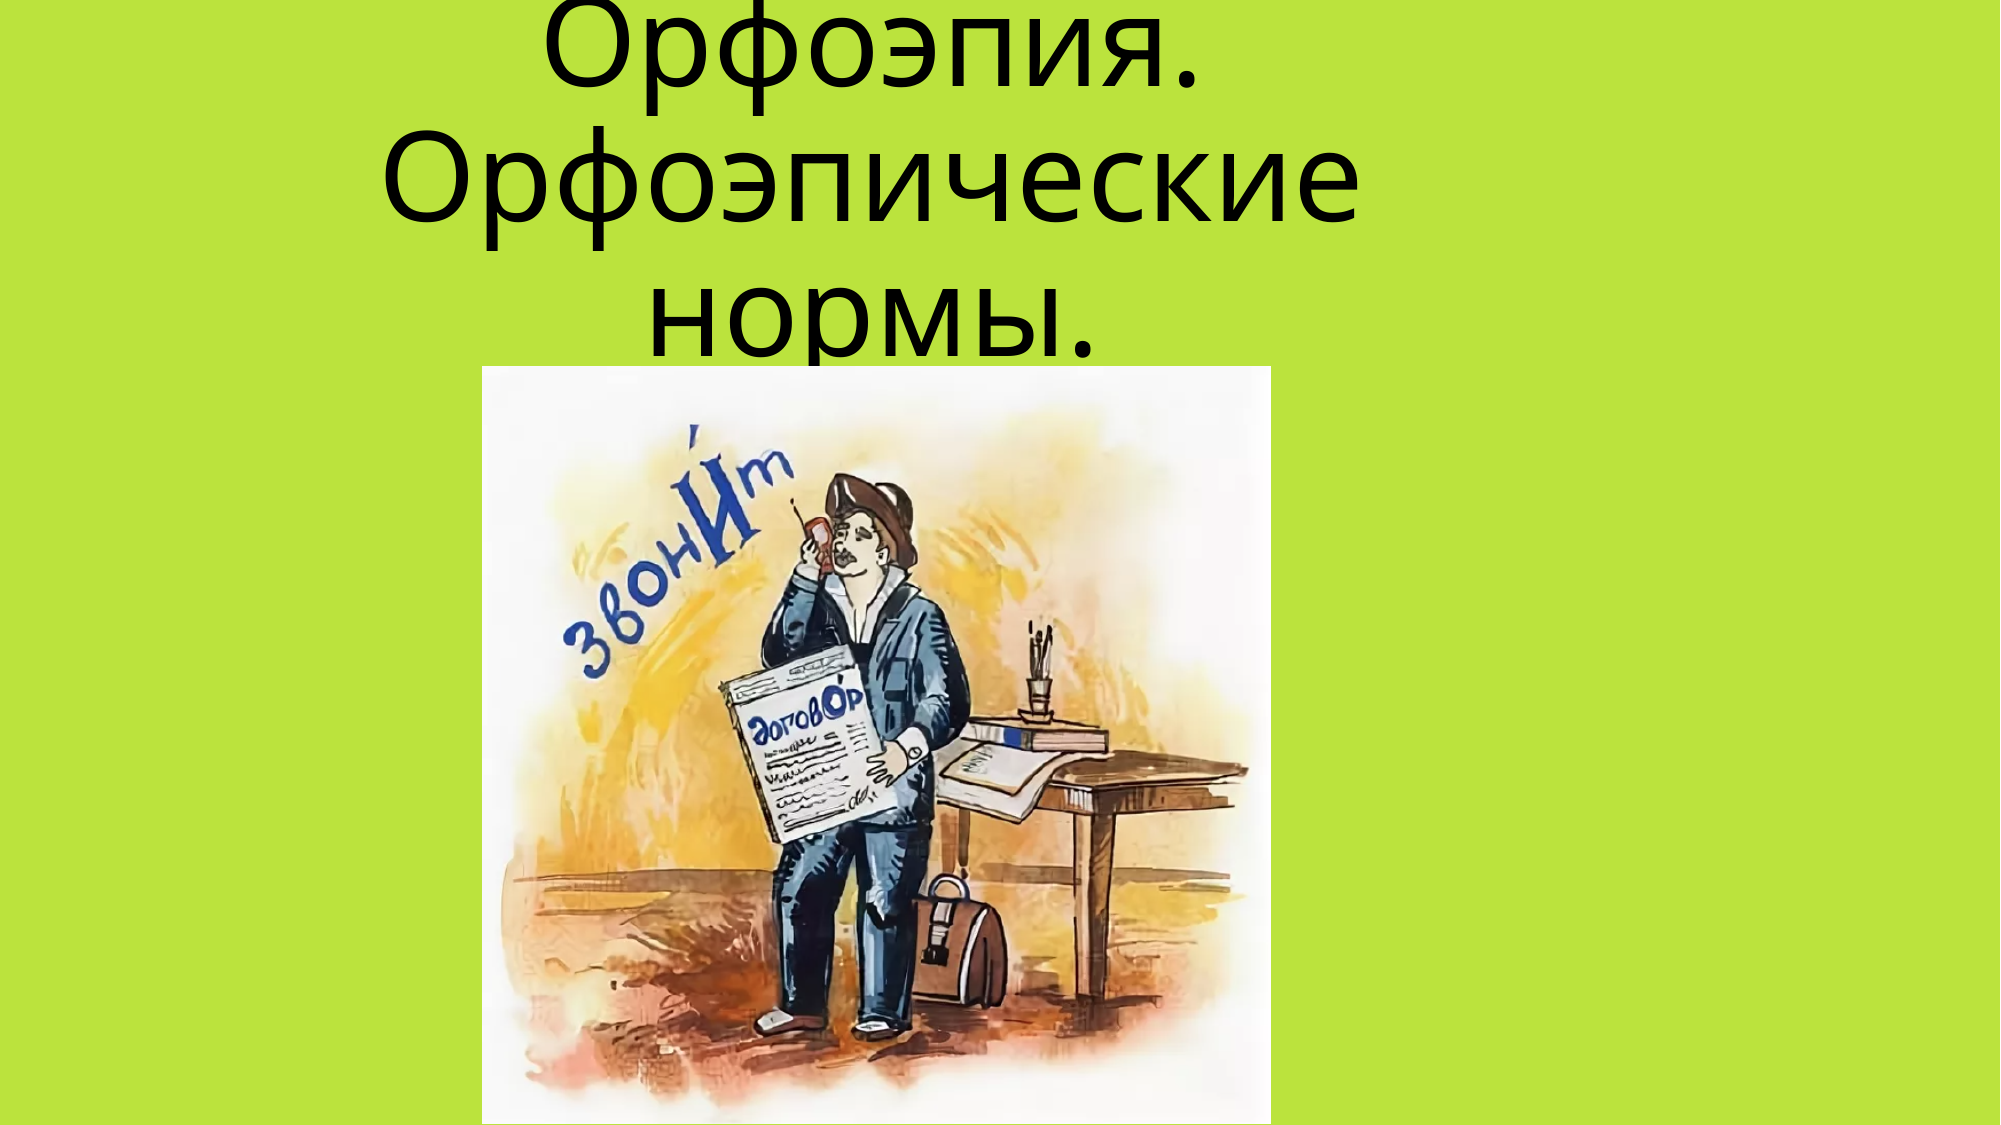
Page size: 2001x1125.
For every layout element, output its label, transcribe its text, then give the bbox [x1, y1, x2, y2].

title Орфоэпия. Орфоэпические нормы. [122, 0, 1622, 391]
picture [481, 366, 1271, 1124]
